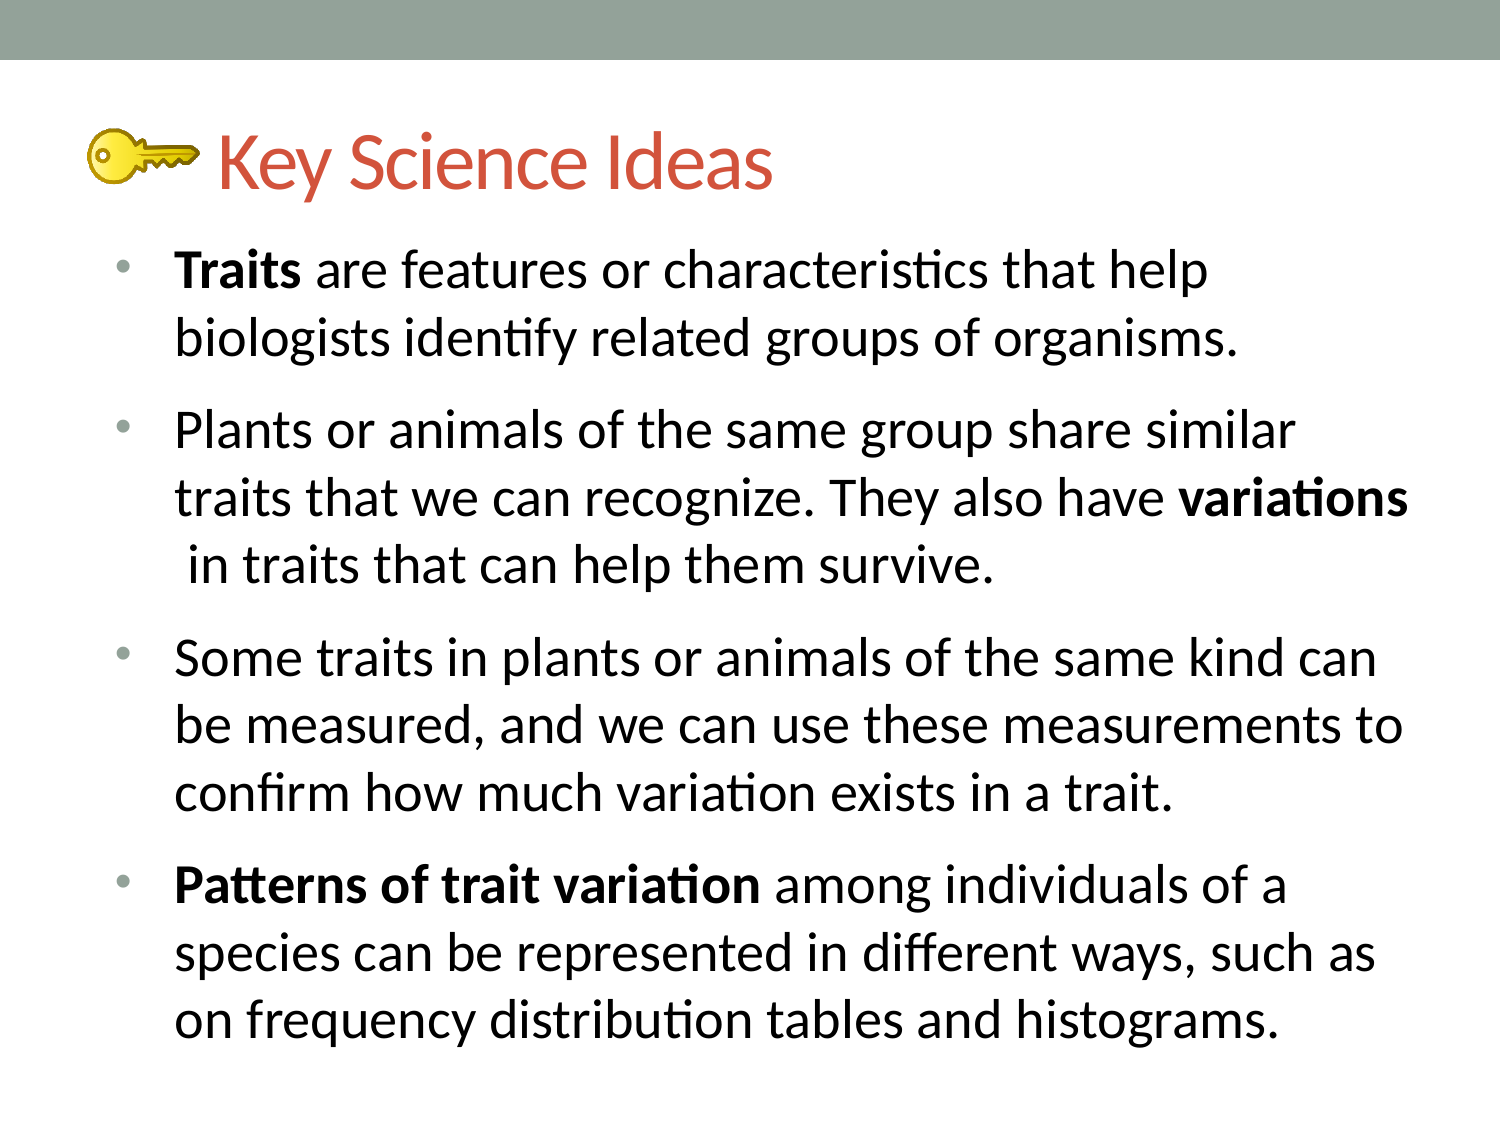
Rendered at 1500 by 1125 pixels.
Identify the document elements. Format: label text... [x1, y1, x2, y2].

picture [87, 99, 201, 213]
list Traits are features or characteristics that help biologists identify related groups of organisms. Plants or animals of the same group share similar traits that we can recognize. They also have variations in traits that can help them survive. Some traits in plants or animals of the same kind can be measured, and we can use these measurements to confirm how much variation exists in a trait. Patterns of trait variation among individuals of a species can be represented in different ways, such as on frequency distribution tables and histograms. [99, 224, 1425, 1088]
title Key Science Ideas [75, 75, 1425, 238]
